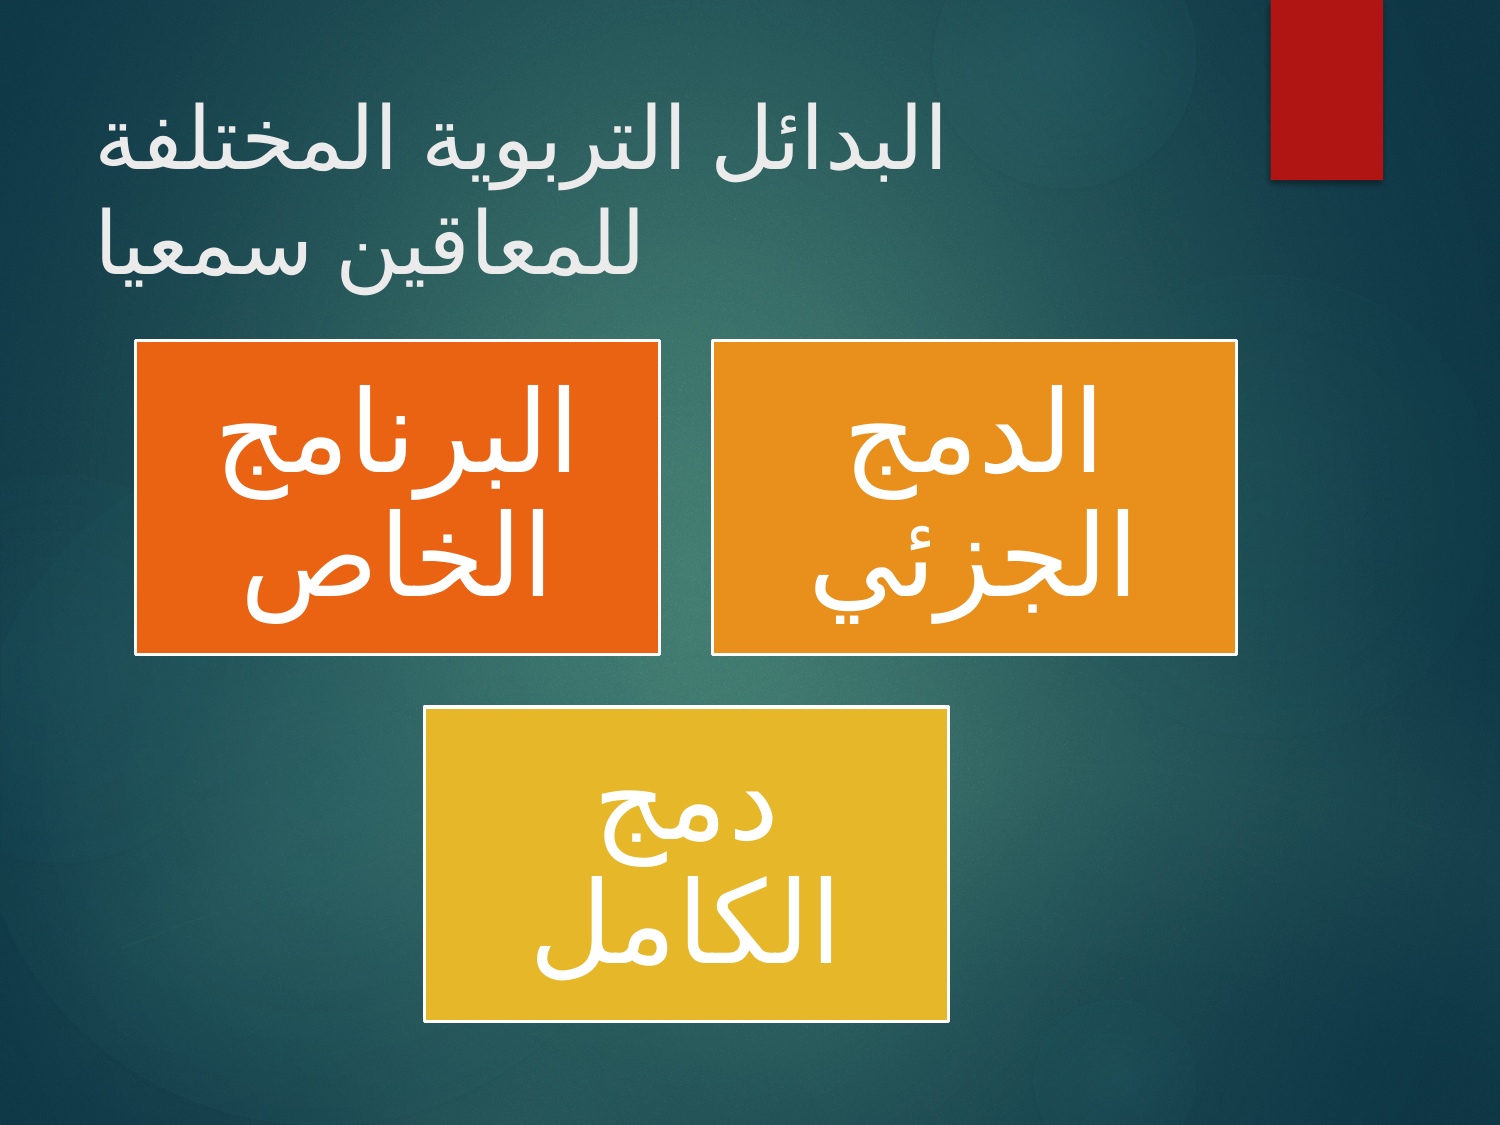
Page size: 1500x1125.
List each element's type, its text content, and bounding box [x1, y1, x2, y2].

title البدائل التربوية المختلفة للمعاقين سمعيا [79, 74, 1237, 304]
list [135, 336, 1237, 1026]
